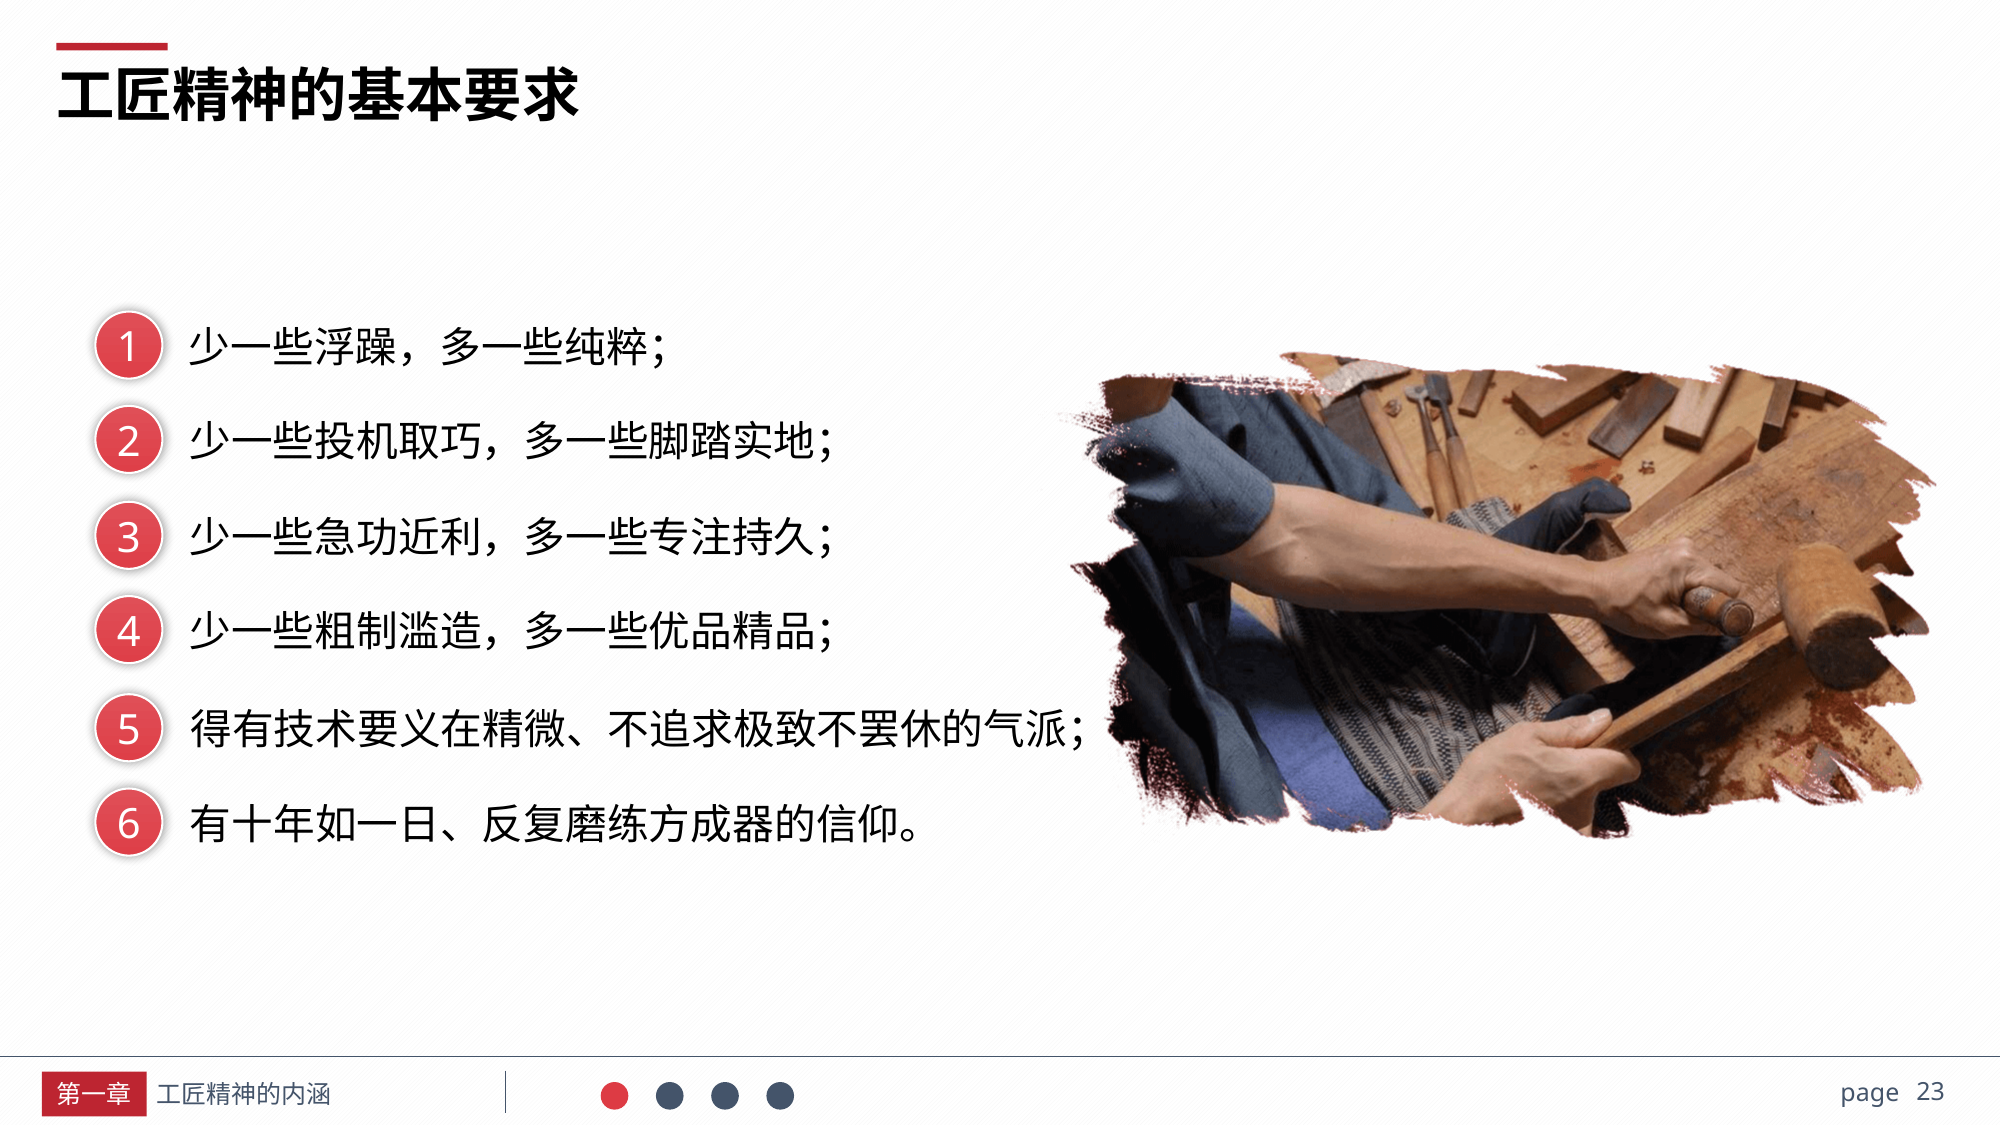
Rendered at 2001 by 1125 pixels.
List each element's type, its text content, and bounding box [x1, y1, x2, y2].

text_box 4 [95, 596, 163, 664]
text_box 得有技术要义在精微、不追求极致不罢休的气派； [175, 695, 993, 761]
text_box 5 [95, 694, 163, 762]
text_box 2 [95, 405, 163, 473]
text_box 工匠精神的基本要求 [41, 50, 954, 136]
text_box 有十年如一日、反复磨练方成器的信仰。 [175, 790, 957, 855]
text_box [56, 42, 168, 50]
text_box 6 [95, 788, 163, 856]
text_box 3 [95, 501, 163, 569]
text_box 1 [95, 311, 163, 379]
text_box 少一些浮躁，多一些纯粹； [174, 313, 705, 378]
picture [993, 92, 2000, 1100]
text_box 少一些投机取巧，多一些脚踏实地； [174, 407, 873, 473]
text_box 少一些急功近利，多一些专注持久； [174, 503, 873, 568]
text_box 少一些粗制滥造，多一些优品精品； [174, 597, 873, 663]
